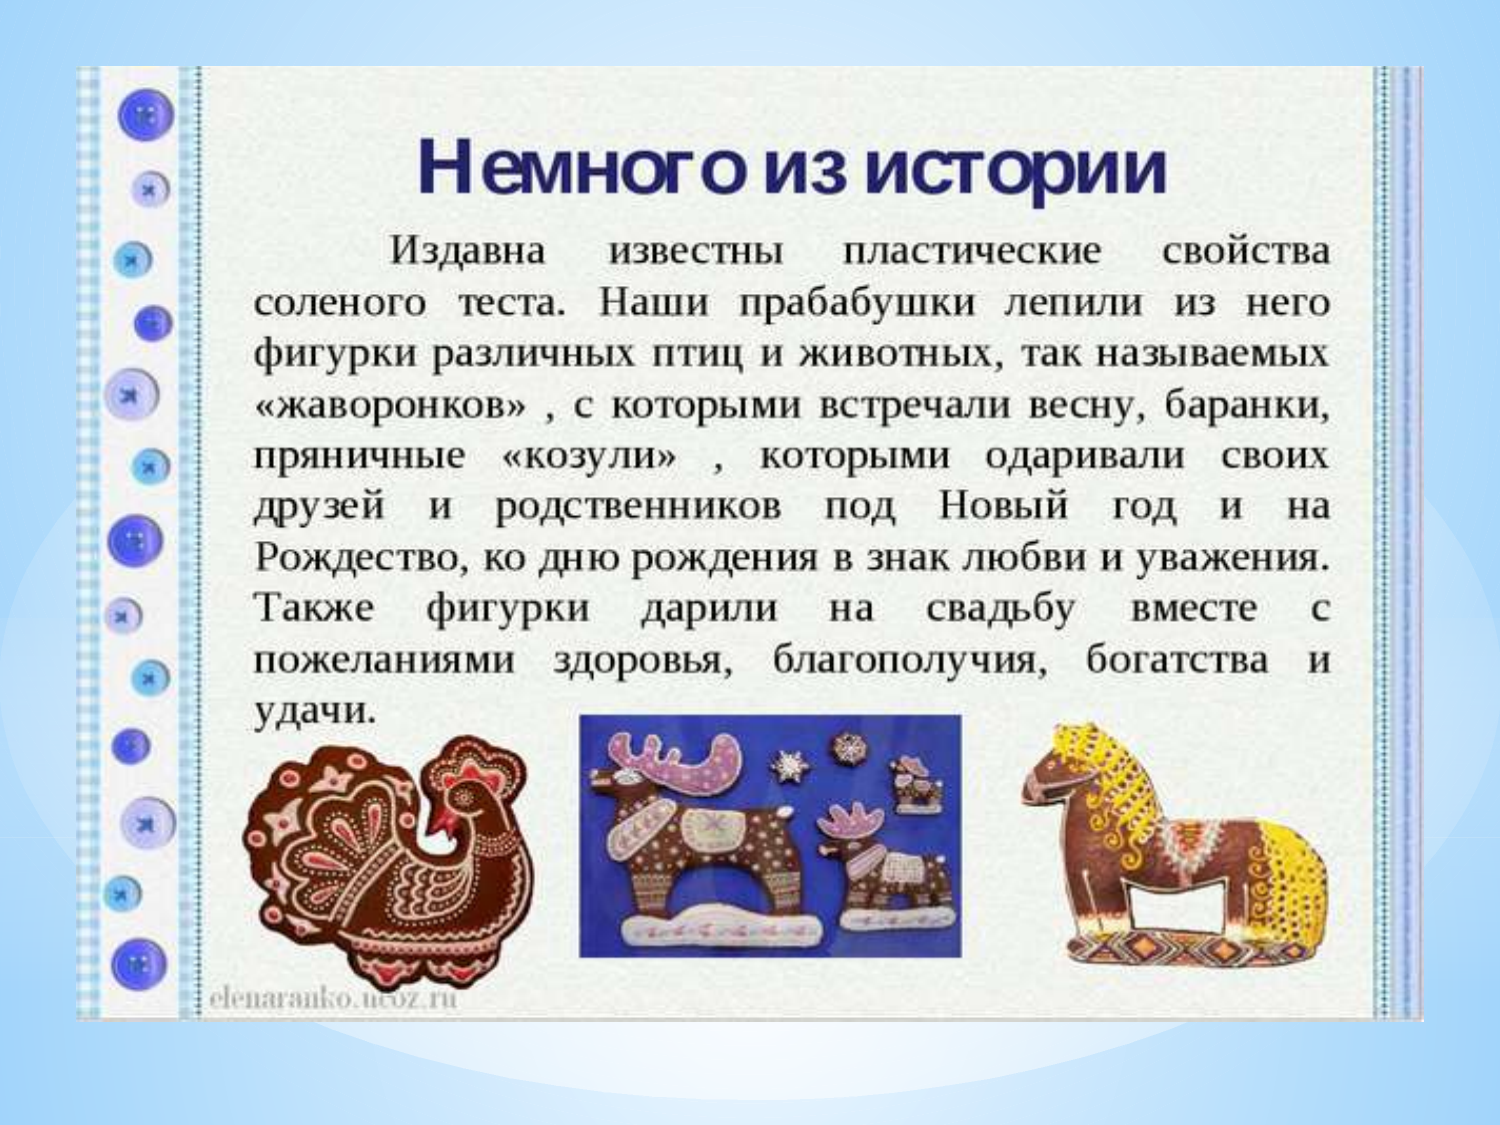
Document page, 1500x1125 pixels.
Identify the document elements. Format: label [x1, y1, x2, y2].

list [76, 66, 1424, 1022]
